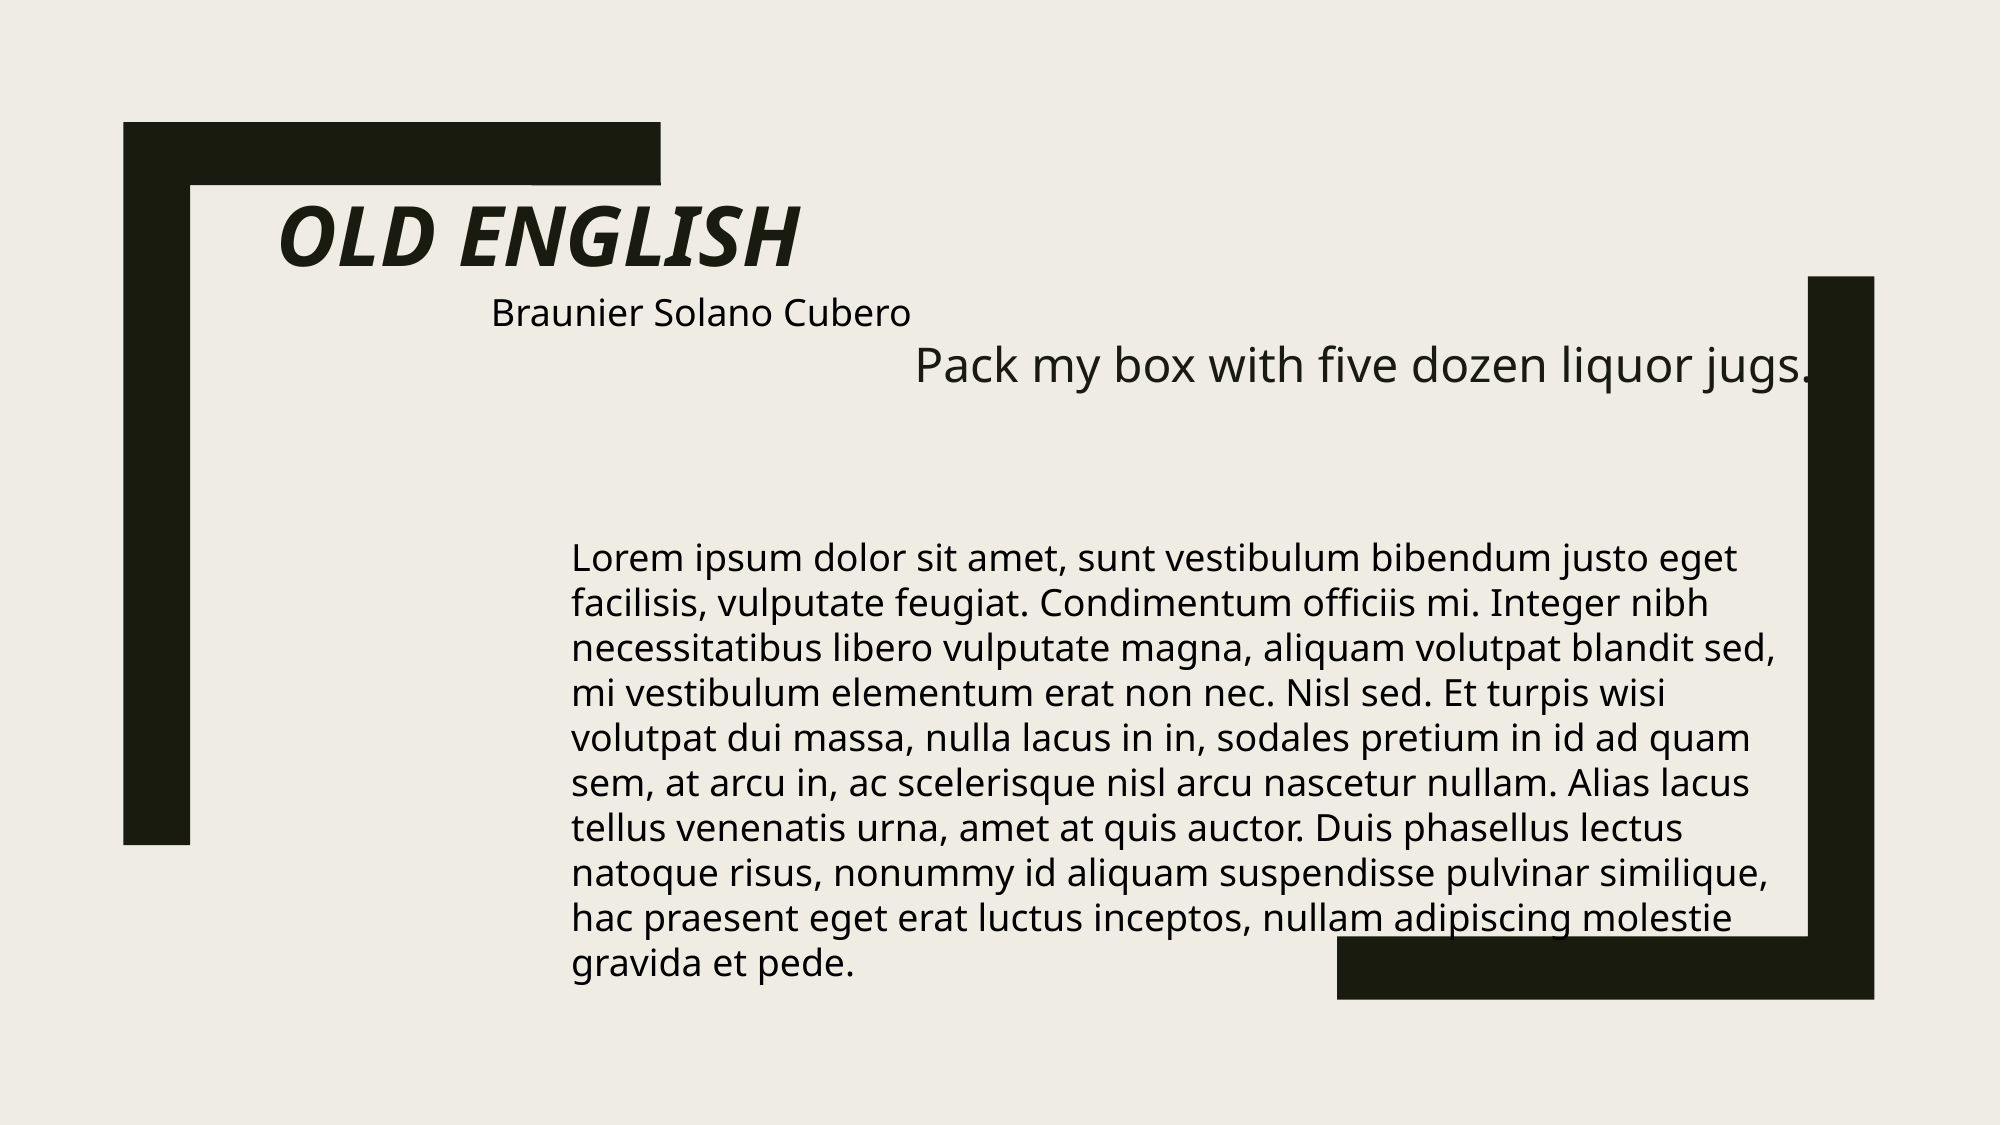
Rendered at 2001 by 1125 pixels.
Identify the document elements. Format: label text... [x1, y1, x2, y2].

text_box Lorem ipsum dolor sit amet, sunt vestibulum bibendum justo eget facilisis, vulputate feugiat. Condimentum officiis mi. Integer nibh necessitatibus libero vulputate magna, aliquam volutpat blandit sed, mi vestibulum elementum erat non nec. Nisl sed. Et turpis wisi volutpat dui massa, nulla lacus in in, sodales pretium in id ad quam sem, at arcu in, ac scelerisque nisl arcu nascetur nullam. Alias lacus tellus venenatis urna, amet at quis auctor. Duis phasellus lectus natoque risus, nonummy id aliquam suspendisse pulvinar similique, hac praesent eget erat luctus inceptos, nullam adipiscing molestie gravida et pede. [556, 526, 1822, 992]
title Old ENglish [90, 163, 988, 293]
subtitle Pack my box with five dozen liquor jugs. [804, 320, 1925, 499]
text_box Braunier Solano Cubero [476, 281, 1085, 341]
